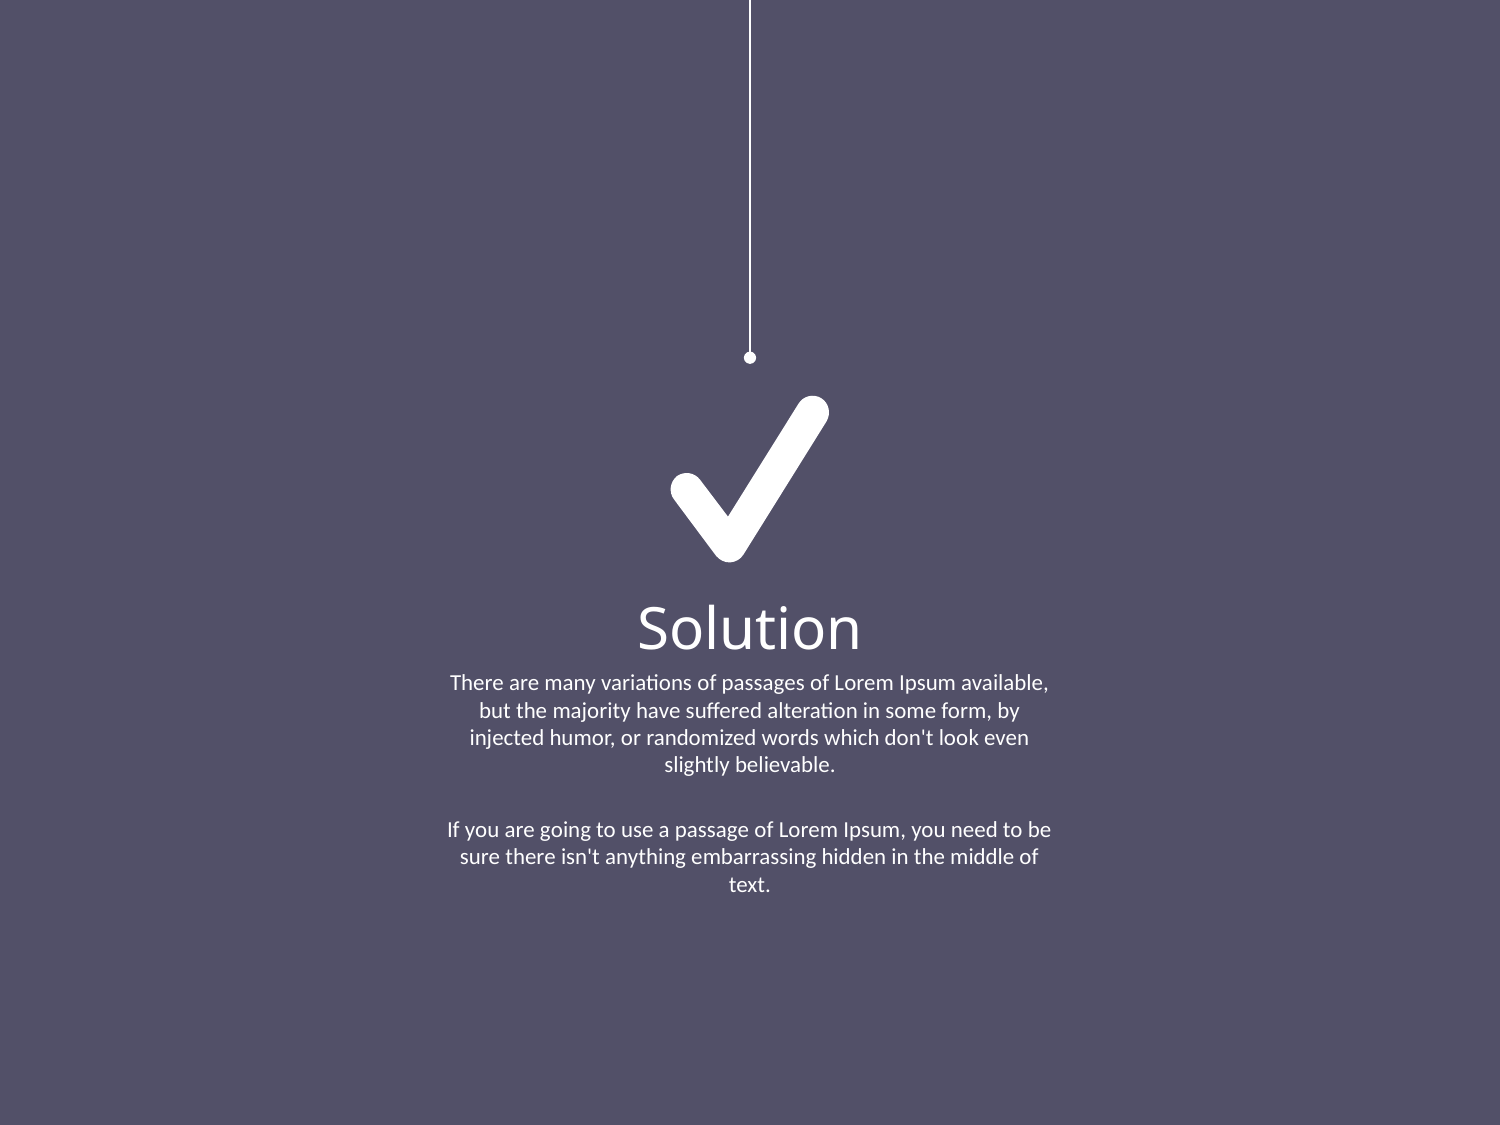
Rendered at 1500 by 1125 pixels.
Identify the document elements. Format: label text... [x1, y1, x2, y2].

text_box Solution [513, 578, 987, 675]
text_box [670, 395, 829, 563]
text_box There are many variations of passages of Lorem Ipsum available, but the majority have suffered alteration in some form, by injected humor, or randomized words which don't look even slightly believable. If you are going to use a passage of Lorem Ipsum, you need to be sure there isn't anything embarrassing hidden in the middle of text. [426, 660, 1074, 858]
